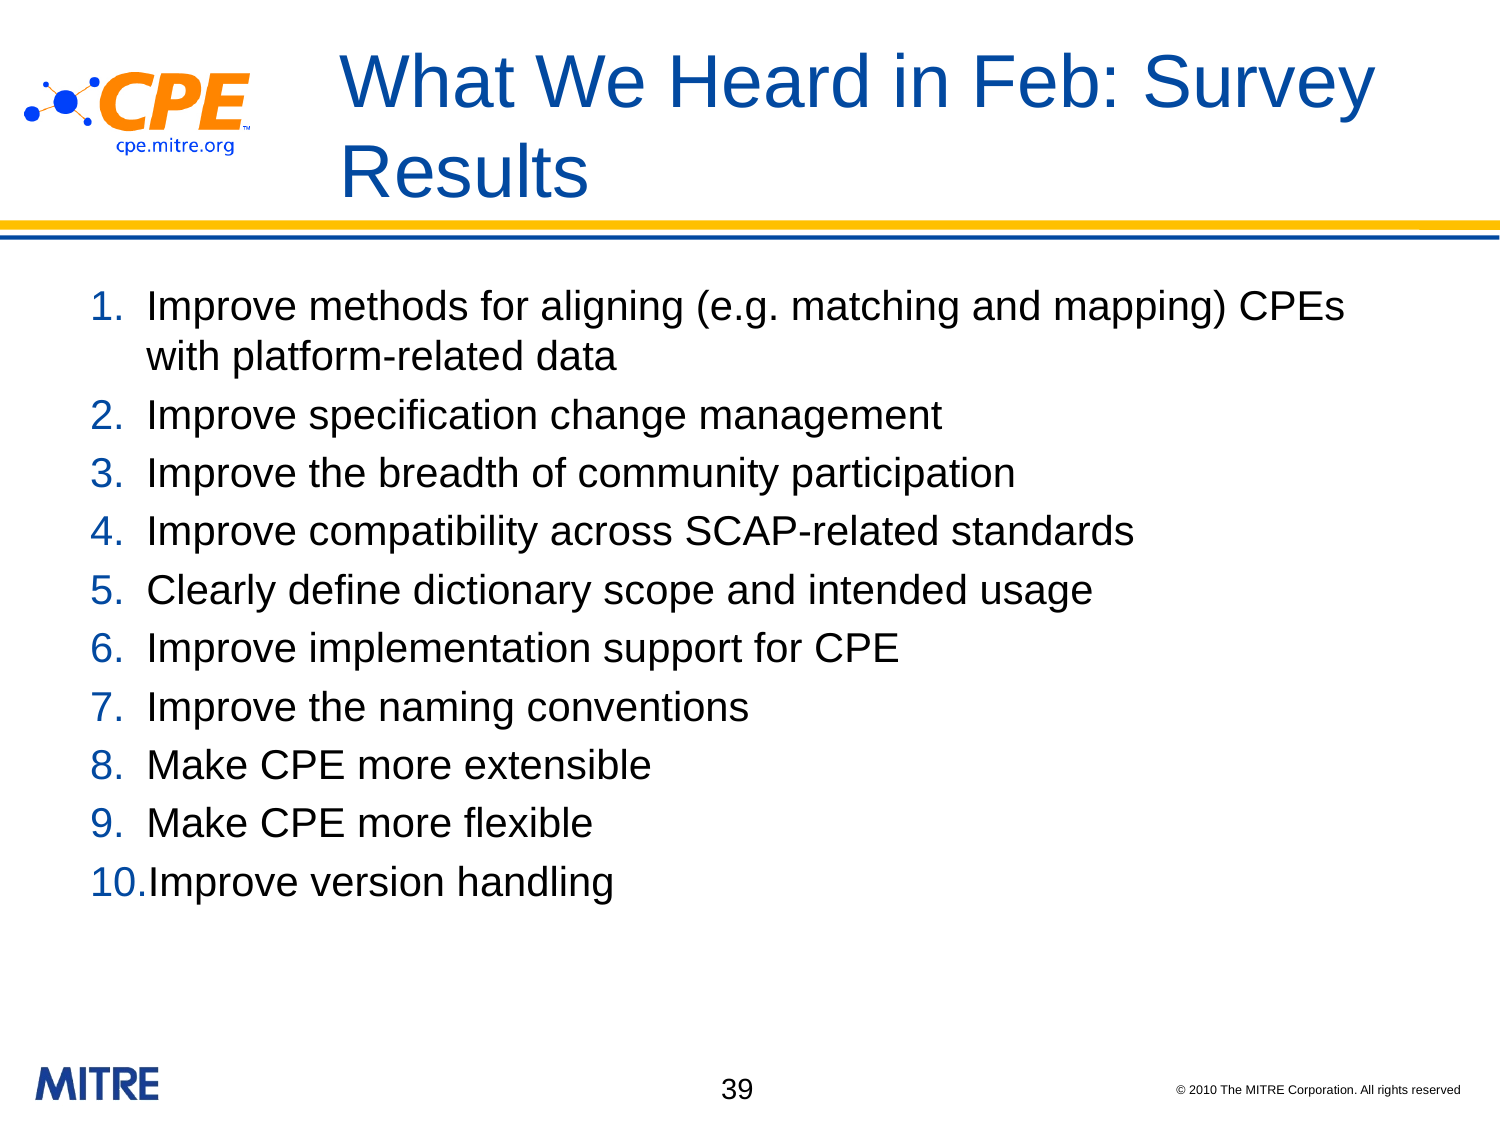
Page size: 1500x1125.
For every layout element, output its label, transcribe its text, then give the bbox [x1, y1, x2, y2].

picture [24, 72, 250, 156]
slide_number 39 [562, 1062, 913, 1113]
title What We Heard in Feb: Survey Results [324, 44, 1438, 201]
picture [30, 1064, 163, 1106]
list Improve methods for aligning (e.g. matching and mapping) CPEs with platform-related data Improve specification change management Improve the breadth of community participation Improve compatibility across SCAP-related standards Clearly define dictionary scope and intended usage Improve implementation support for CPE Improve the naming conventions Make CPE more extensible Make CPE more flexible Improve version handling [74, 271, 1426, 990]
